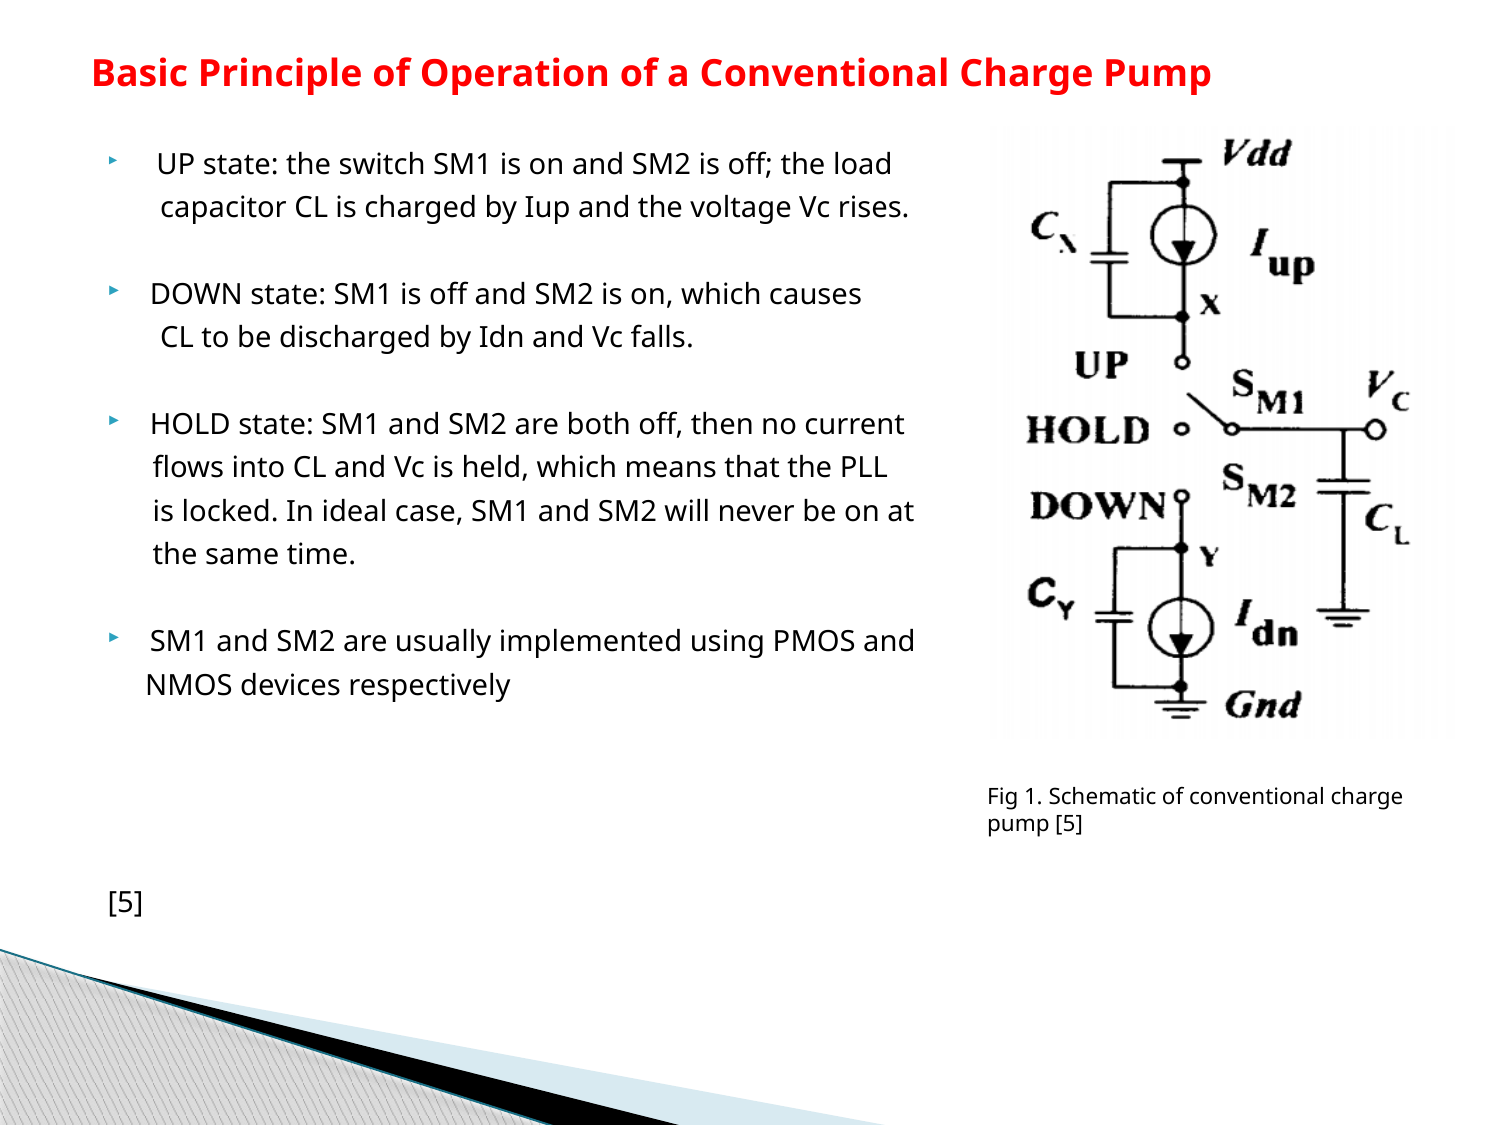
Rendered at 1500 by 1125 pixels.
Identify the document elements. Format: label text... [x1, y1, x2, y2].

title Basic Principle of Operation of a Conventional Charge Pump [76, 37, 1427, 105]
picture [987, 125, 1457, 739]
text_box Fig 1. Schematic of conventional charge pump [5] [957, 774, 1457, 844]
list UP state: the switch SM1 is on and SM2 is off; the load capacitor CL is charged by Iup and the voltage Vc rises. DOWN state: SM1 is off and SM2 is on, which causes CL to be discharged by Idn and Vc falls. HOLD state: SM1 and SM2 are both off, then no current flows into CL and Vc is held, which means that the PLL is locked. In ideal case, SM1 and SM2 will never be on at the same time. SM1 and SM2 are usually implemented using PMOS and NMOS devices respectively [5] [75, 137, 1425, 986]
